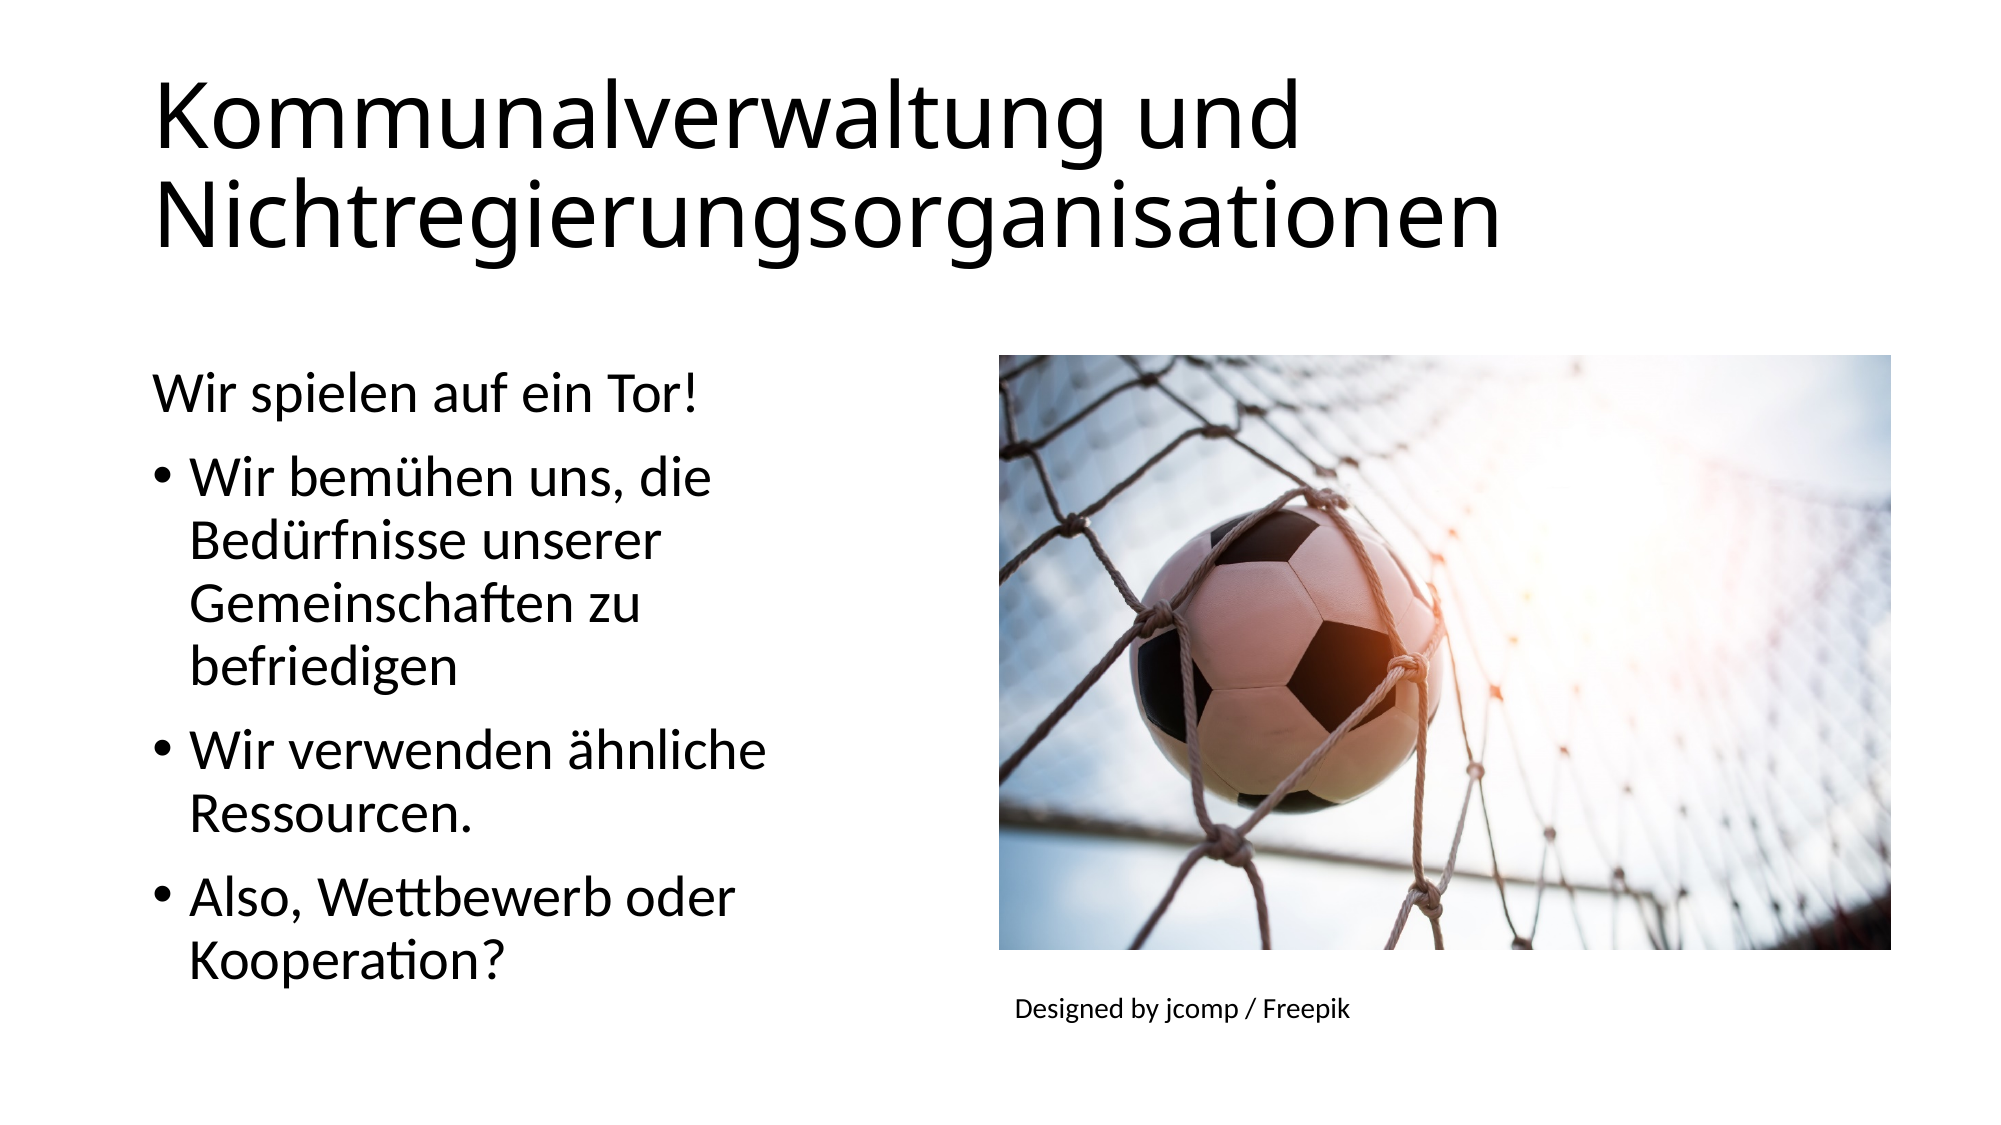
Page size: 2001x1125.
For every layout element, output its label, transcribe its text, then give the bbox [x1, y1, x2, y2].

picture [999, 355, 1891, 950]
list Wir spielen auf ein Tor! Wir bemühen uns, die Bedürfnisse unserer Gemeinschaften zu befriedigen Wir verwenden ähnliche Ressourcen. Also, Wettbewerb oder Kooperation? [137, 355, 936, 1069]
text_box Designed by jcomp / Freepik [999, 981, 1891, 1032]
title Kommunalverwaltung und Nichtregierungsorganisationen [137, 59, 1863, 278]
